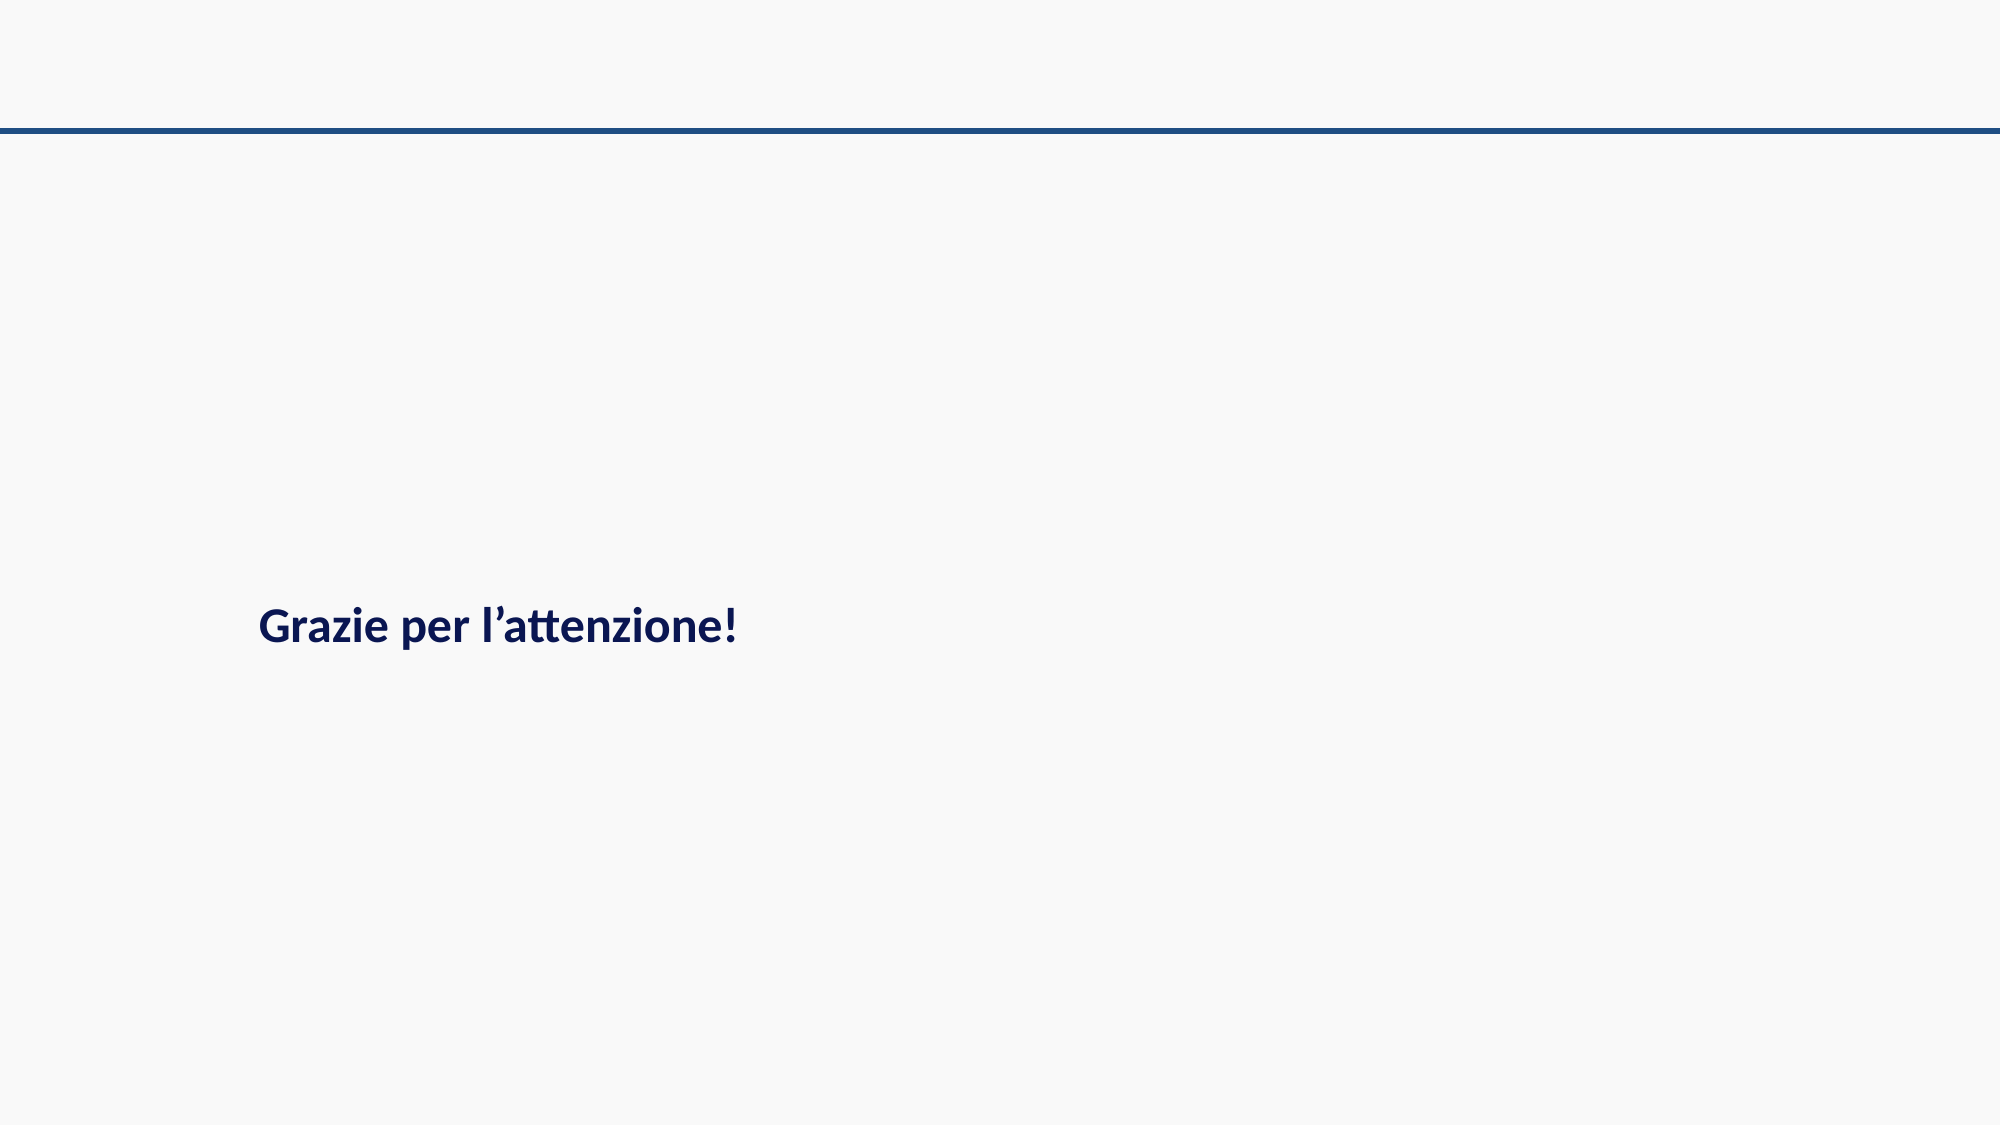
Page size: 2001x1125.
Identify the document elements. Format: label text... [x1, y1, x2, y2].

subtitle Grazie per l’attenzione! [249, 590, 1750, 863]
